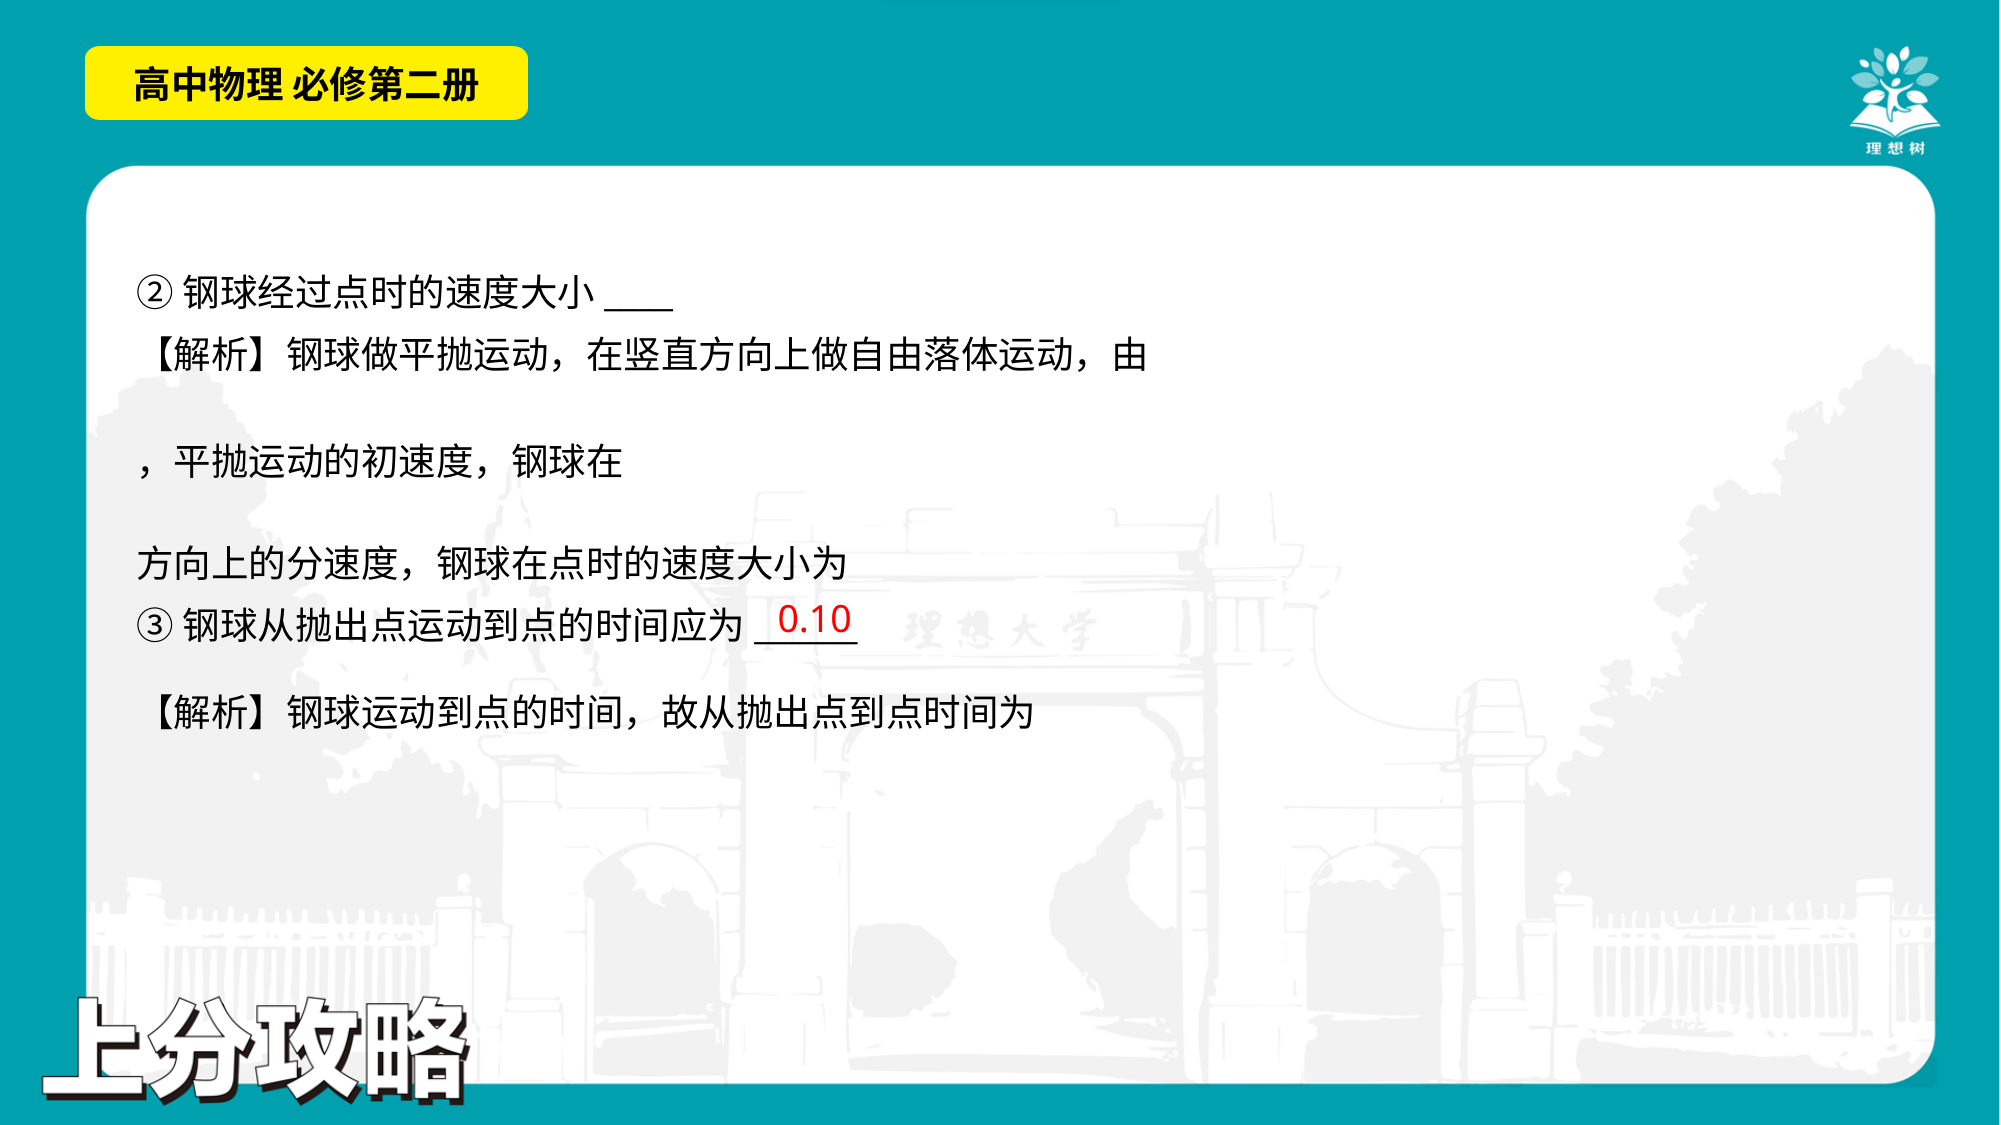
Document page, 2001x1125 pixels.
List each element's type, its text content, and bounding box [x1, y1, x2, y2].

picture [0, 0, 2000, 1125]
text_box 0.10 [763, 573, 866, 634]
